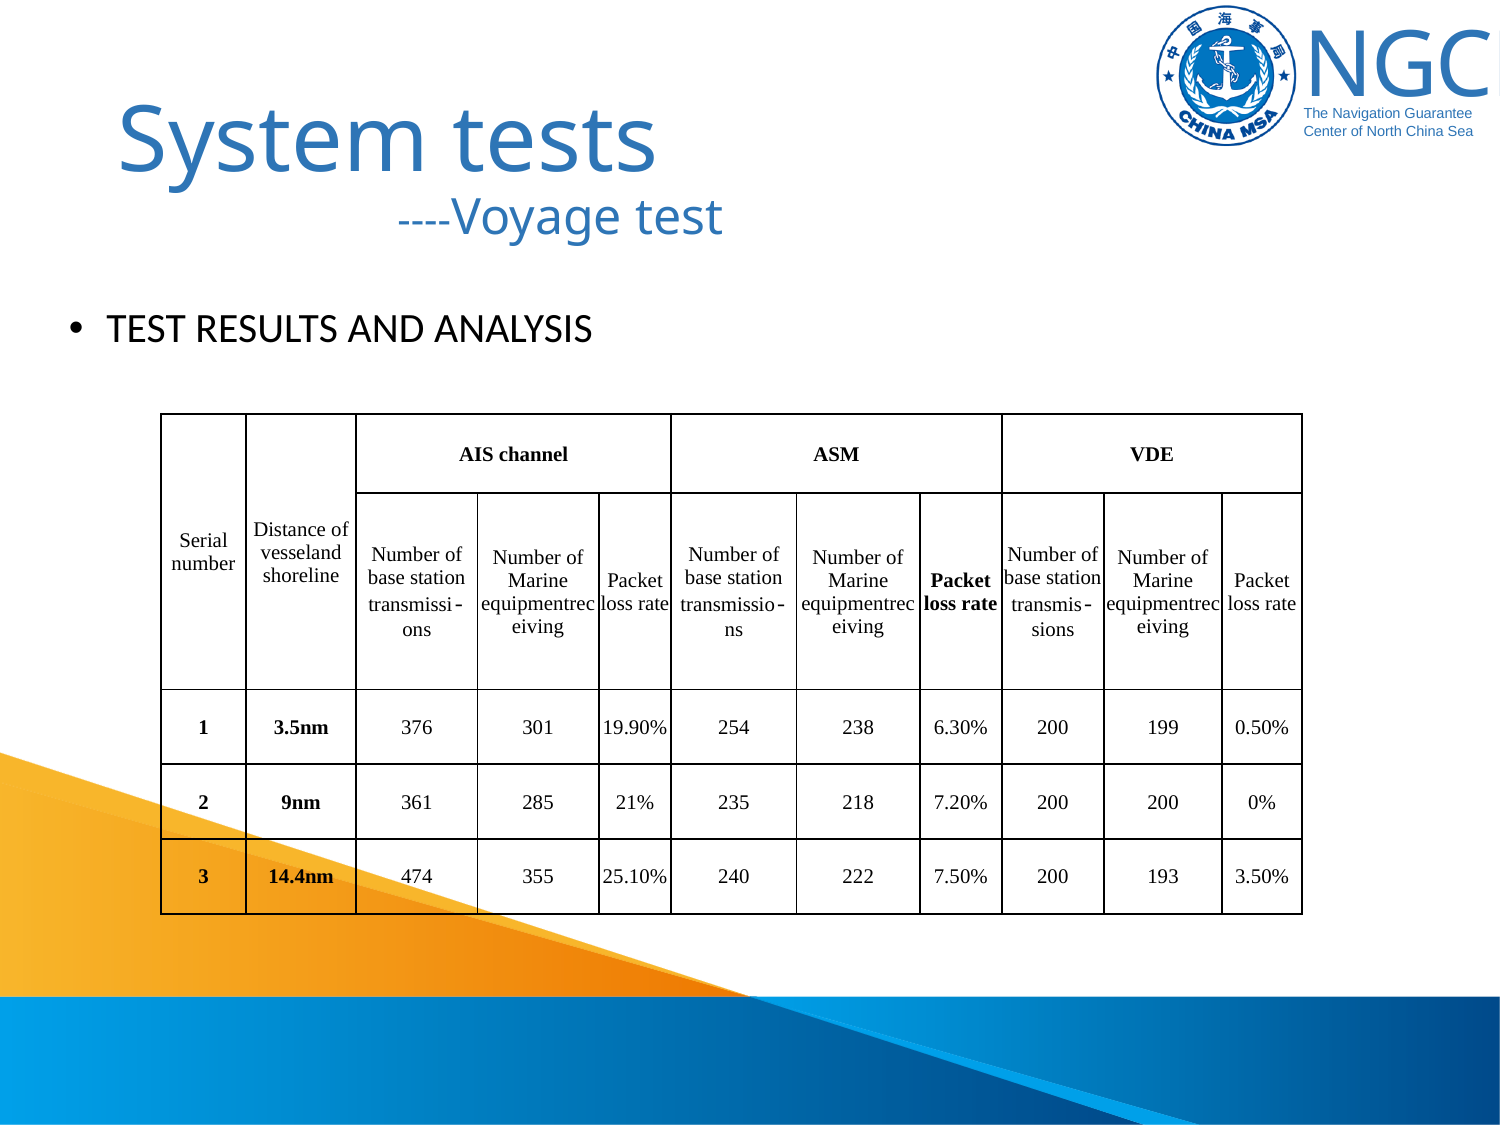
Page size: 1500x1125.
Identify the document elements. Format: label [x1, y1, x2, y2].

picture [0, 0, 1500, 1125]
text_box [1111, 0, 1500, 157]
